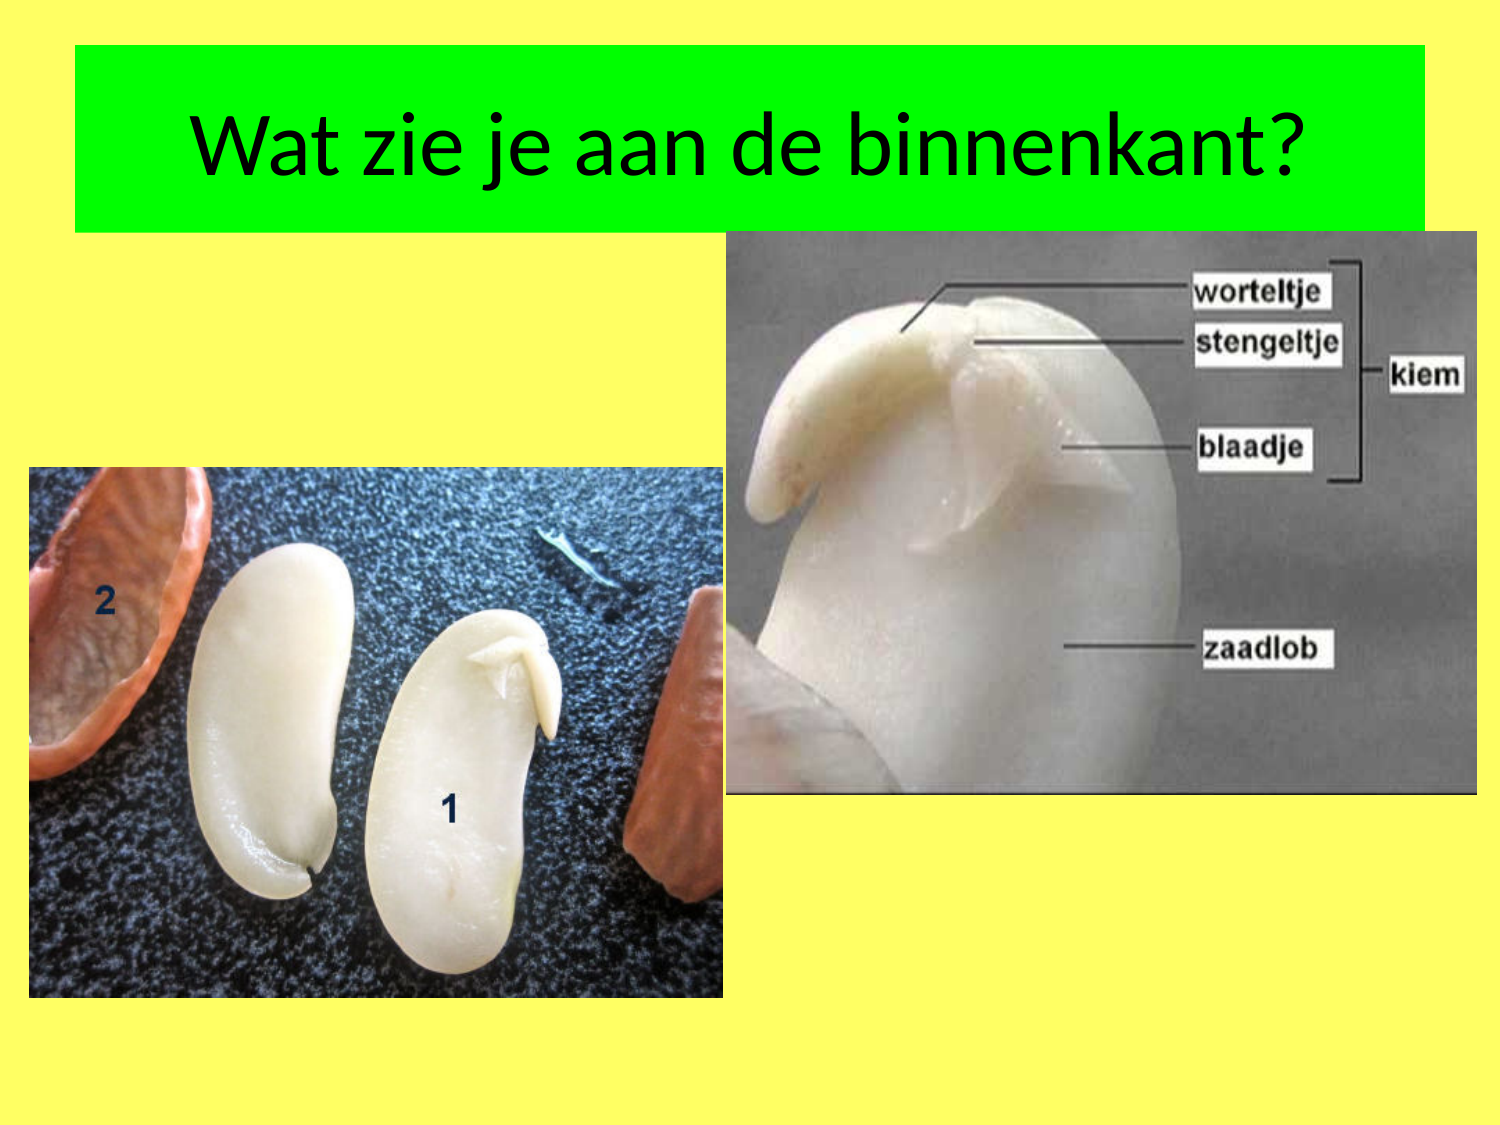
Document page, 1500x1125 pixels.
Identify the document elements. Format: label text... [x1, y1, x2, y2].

picture [726, 231, 1477, 795]
title Wat zie je aan de binnenkant? [75, 45, 1425, 233]
picture [29, 467, 723, 998]
